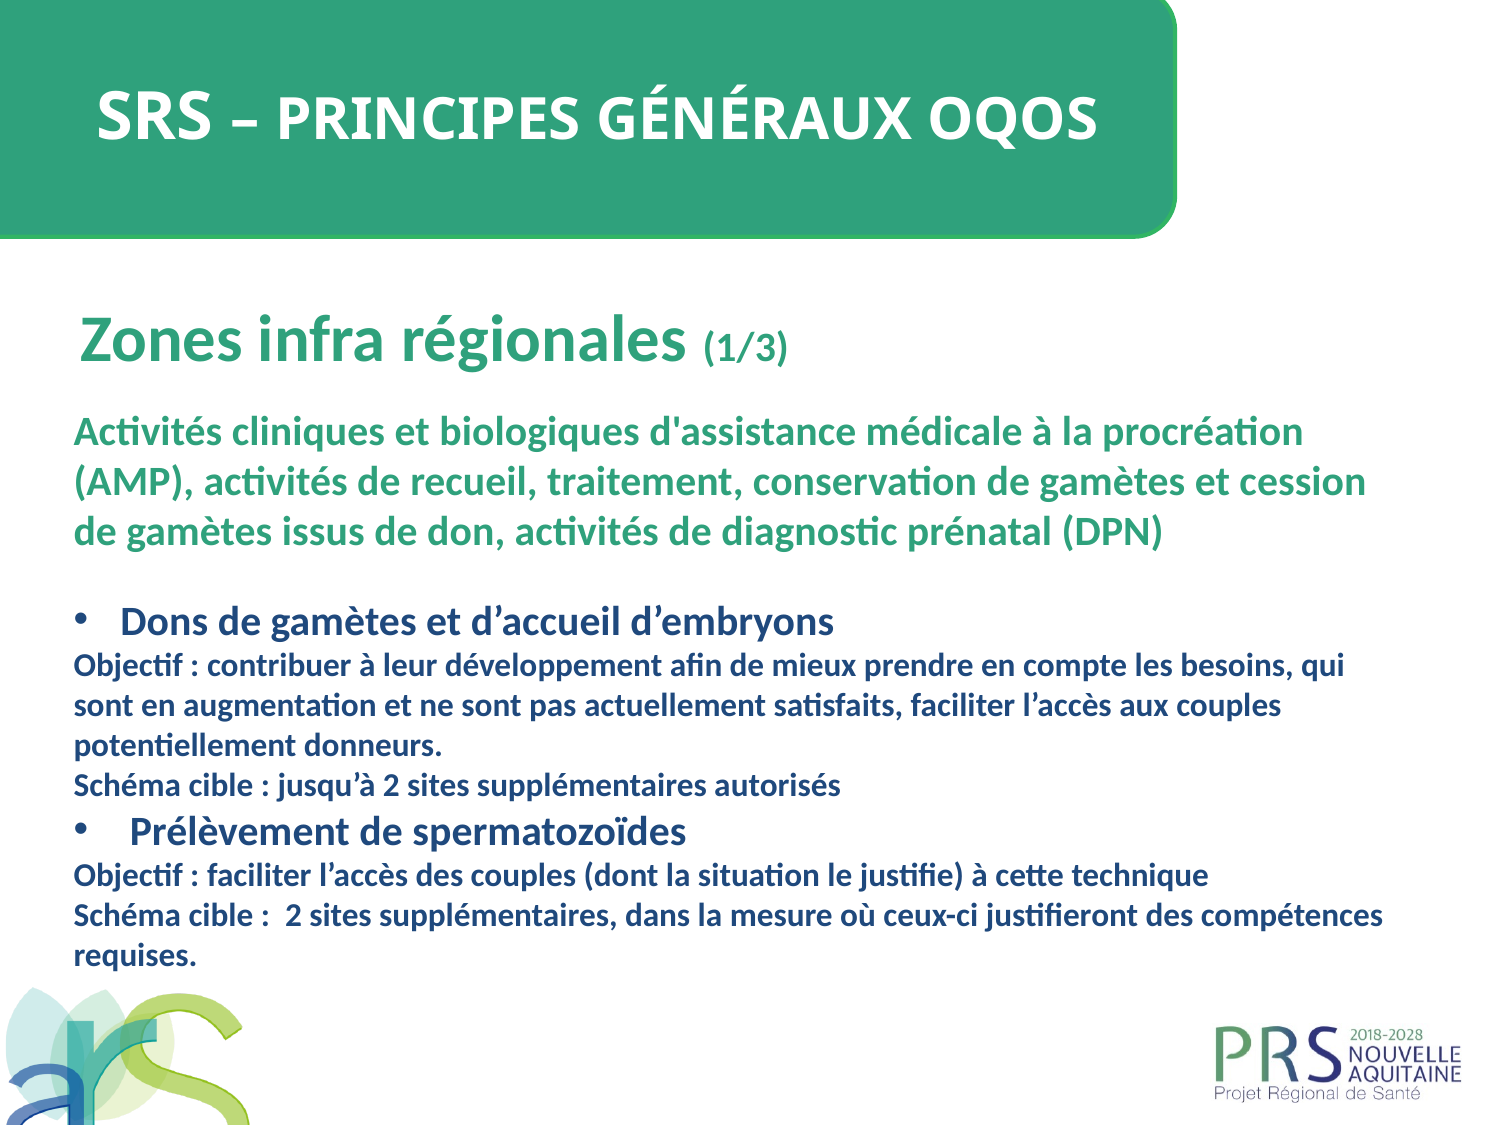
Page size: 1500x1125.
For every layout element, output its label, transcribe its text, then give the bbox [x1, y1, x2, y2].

picture [5, 987, 250, 1125]
text_box [0, 0, 1176, 239]
list Zones infra régionales (1/3) [64, 239, 1447, 539]
picture [1210, 1023, 1466, 1103]
text_box Activités cliniques et biologiques d'assistance médicale à la procréation (AMP), activités de recueil, traitement, conservation de gamètes et cession de gamètes issus de don, activités de diagnostic prénatal (DPN) Dons de gamètes et d’accueil d’embryons Objectif : contribuer à leur développement afin de mieux prendre en compte les besoins, qui sont en augmentation et ne sont pas actuellement satisfaits, faciliter l’accès aux couples potentiellement donneurs. Schéma cible : jusqu’à 2 sites supplémentaires autorisés Prélèvement de spermatozoïdes Objectif : faciliter l’accès des couples (dont la situation le justifie) à cette technique Schéma cible : 2 sites supplémentaires, dans la mesure où ceux-ci justifieront des compétences requises. [58, 396, 1418, 1051]
text_box SRS – Principes généraux OQOS [29, 19, 1415, 207]
